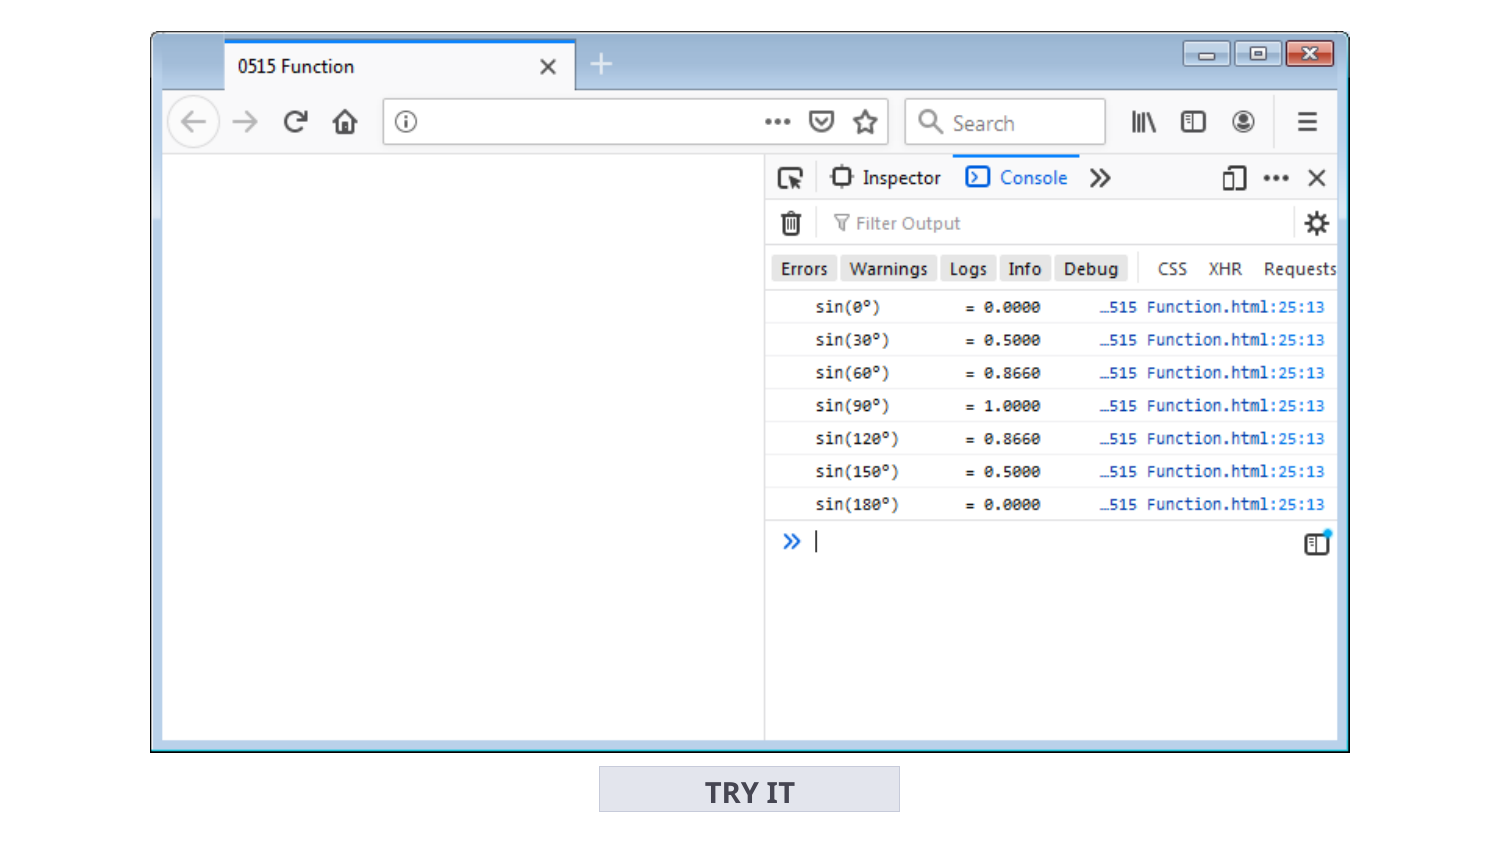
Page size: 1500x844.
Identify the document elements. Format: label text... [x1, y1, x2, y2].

text_box TRY IT [599, 766, 900, 812]
picture [149, 31, 1351, 753]
